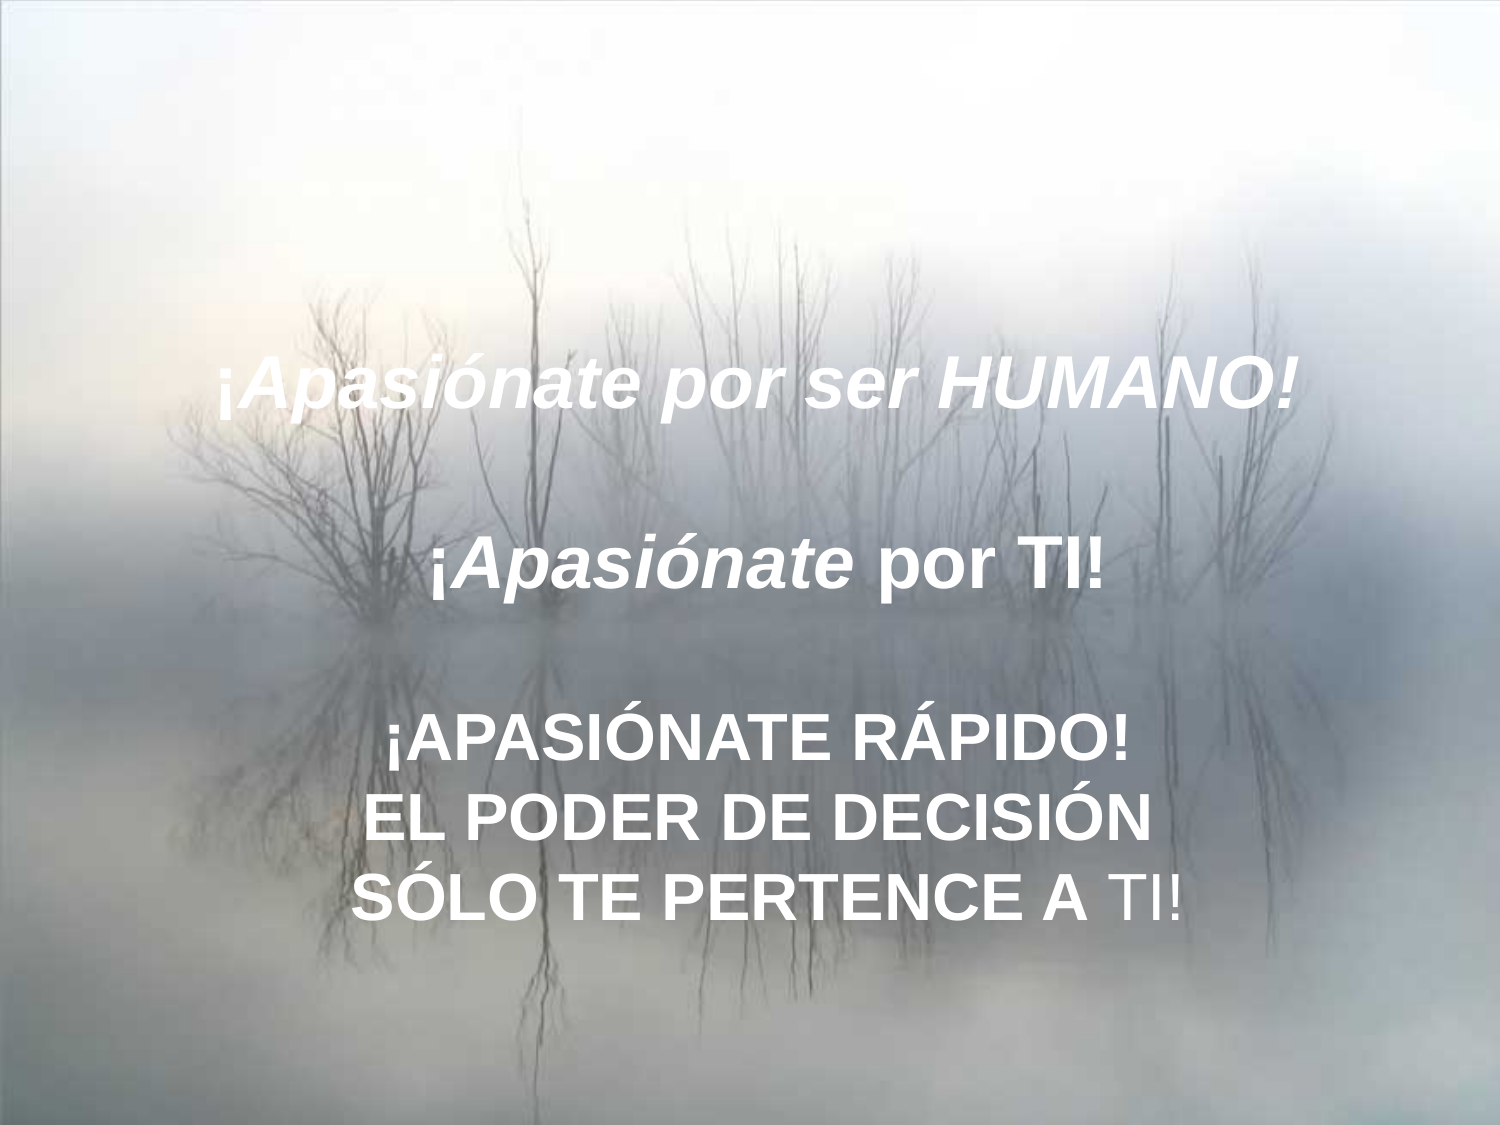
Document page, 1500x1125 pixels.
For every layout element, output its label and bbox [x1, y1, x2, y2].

list [0, 0, 1500, 1125]
